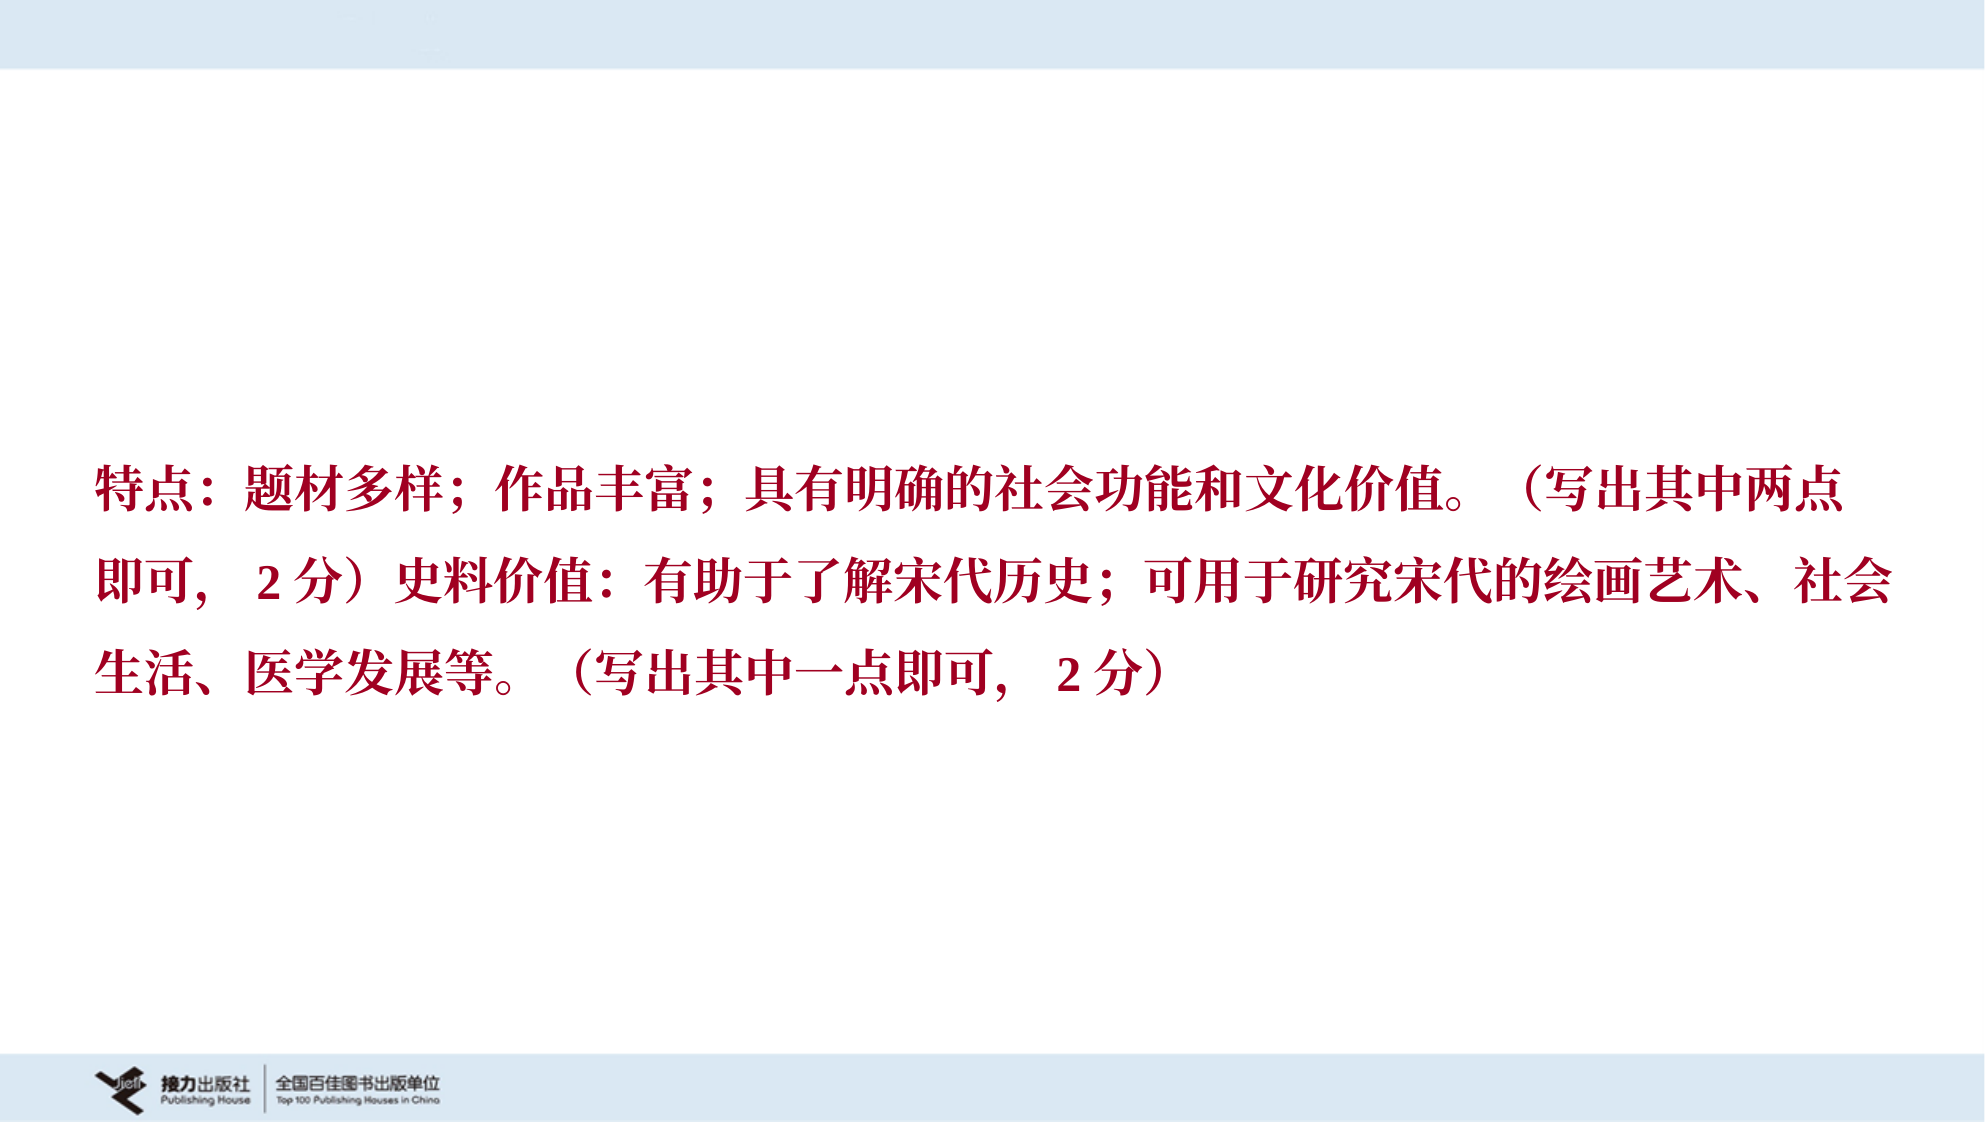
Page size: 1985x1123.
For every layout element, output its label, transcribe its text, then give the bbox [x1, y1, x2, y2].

picture [0, 0, 1985, 1122]
text_box 特点：题材多样；作品丰富；具有明确的社会功能和文化价值。（写出其中两点 即可，2分）史料价值：有助于了解宋代历史；可用于研究宋代的绘画艺术、社会 生活、医学发展等。（写出其中一点即可，2分） [94, 426, 1892, 702]
